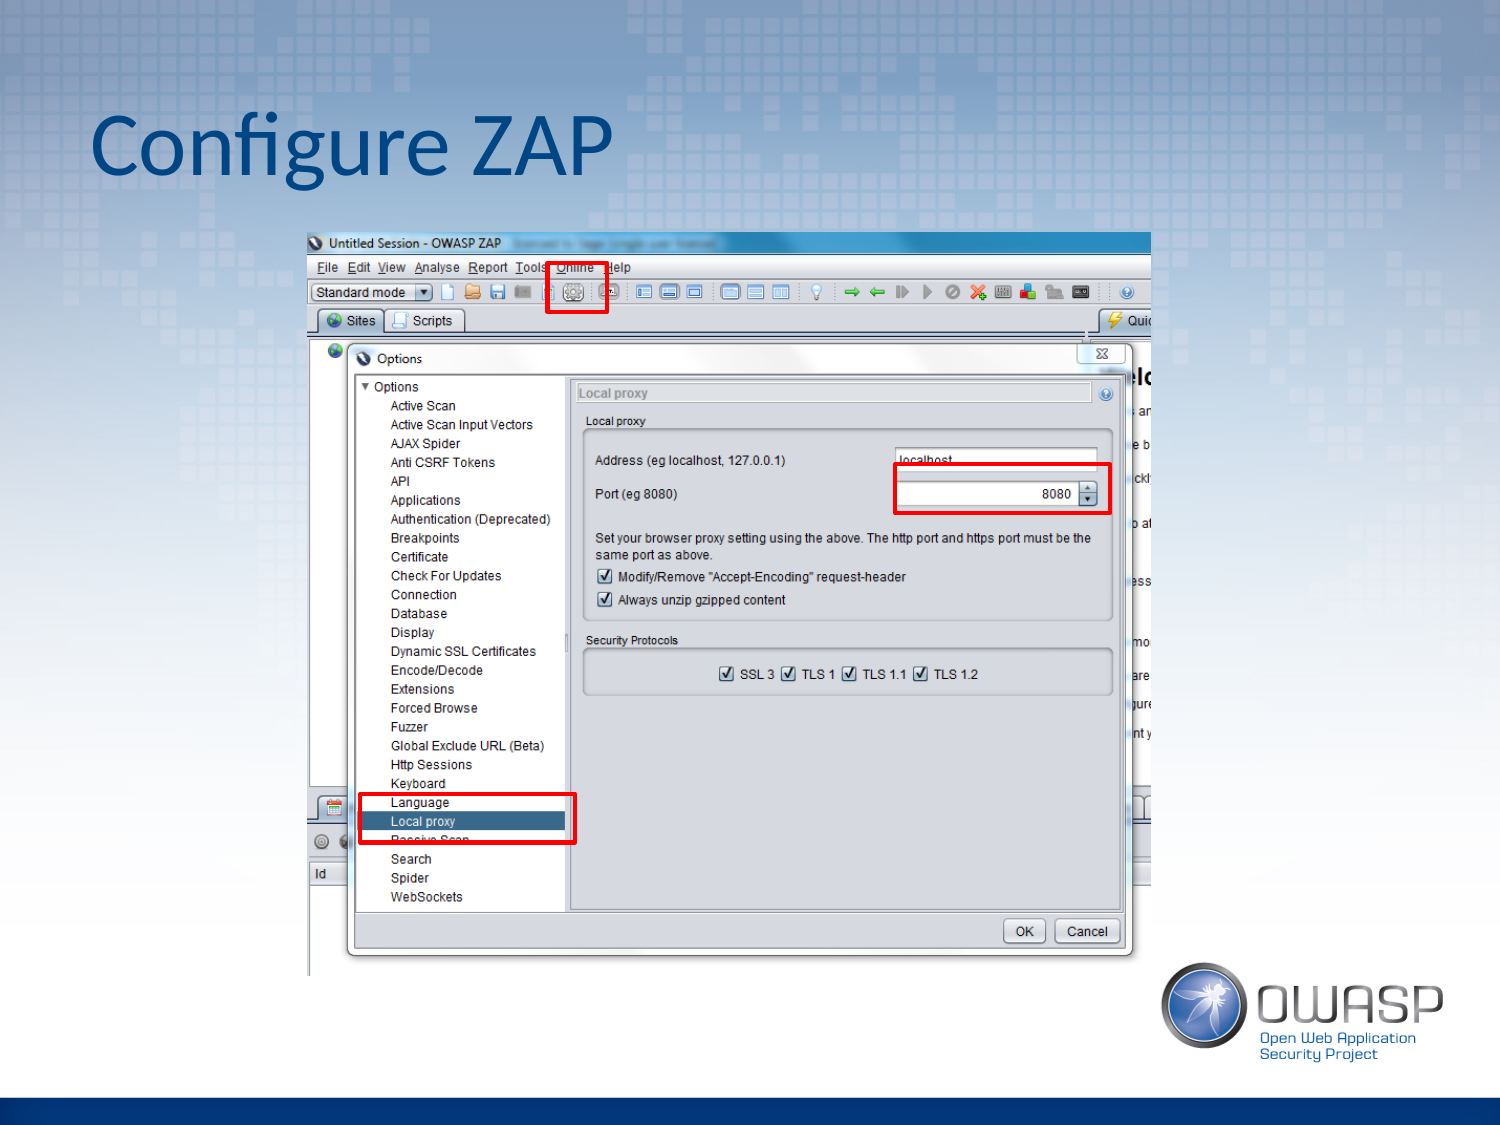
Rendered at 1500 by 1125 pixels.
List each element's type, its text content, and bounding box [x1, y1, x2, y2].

picture [0, 0, 1500, 1125]
title Configure ZAP [75, 45, 1425, 233]
